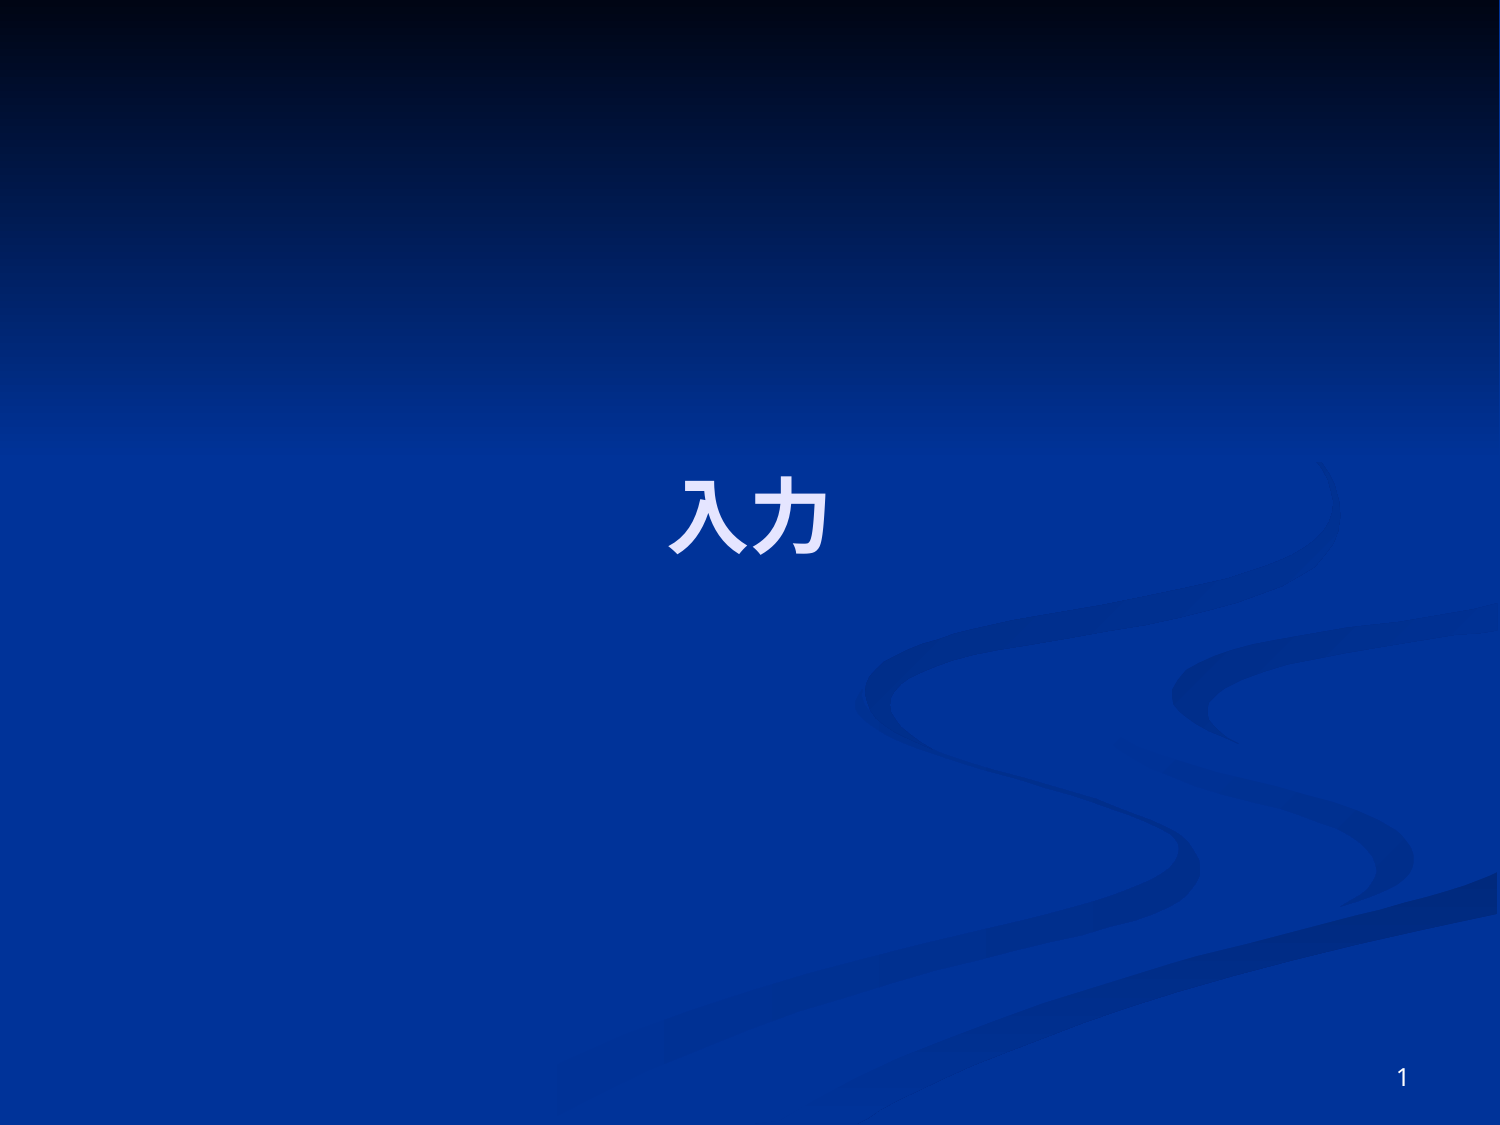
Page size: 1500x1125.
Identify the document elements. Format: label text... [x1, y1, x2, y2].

slide_number 1 [1074, 1058, 1425, 1104]
title 入力 [102, 280, 1397, 749]
